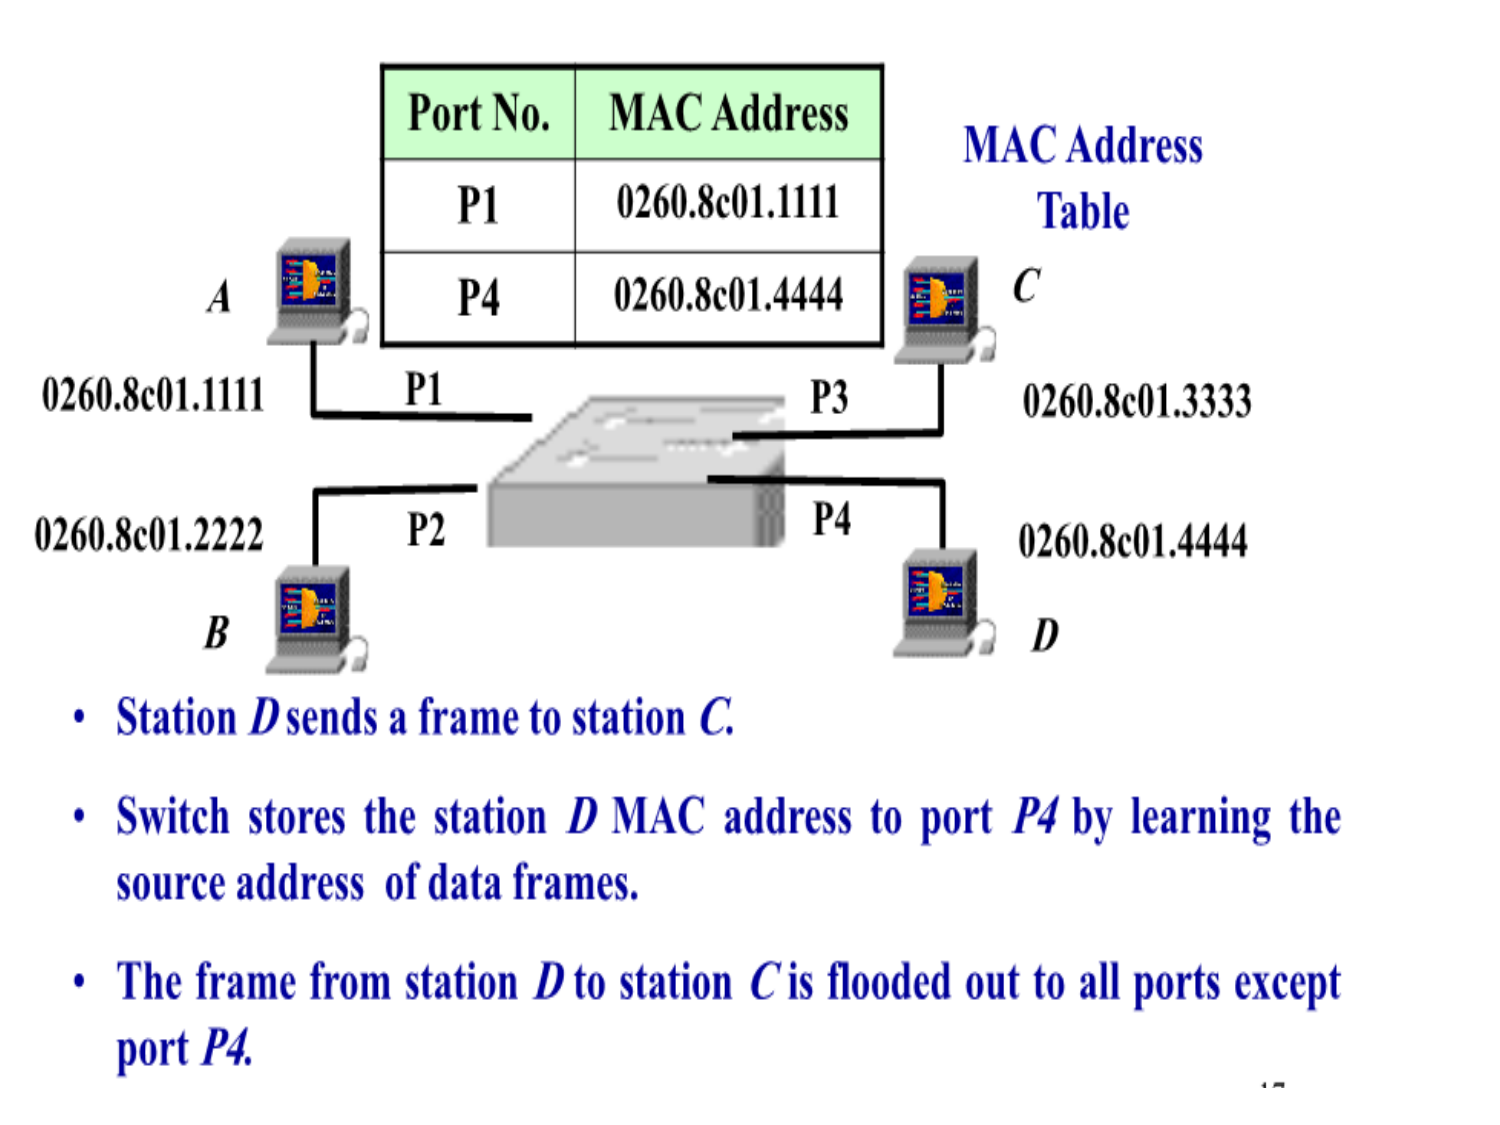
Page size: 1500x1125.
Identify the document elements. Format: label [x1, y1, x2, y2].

list [0, 37, 1376, 1088]
